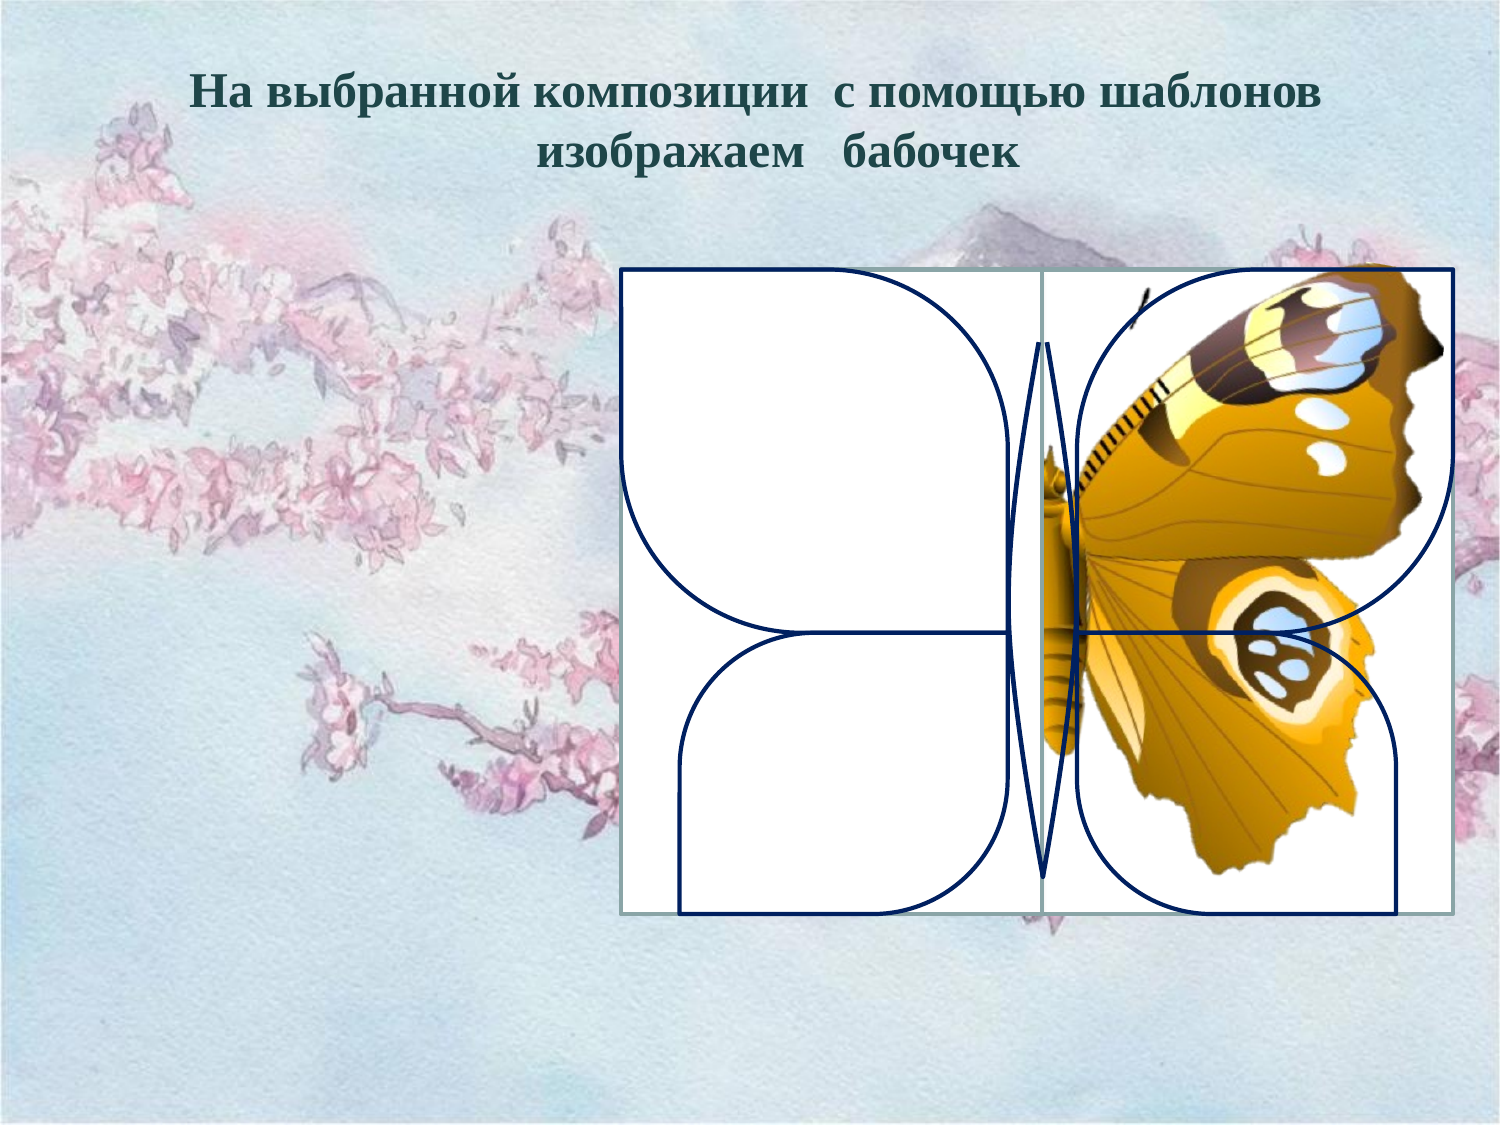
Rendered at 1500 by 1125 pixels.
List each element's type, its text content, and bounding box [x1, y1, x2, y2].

picture [0, 0, 1500, 1125]
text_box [1042, 269, 1454, 915]
text_box На выбранной композиции с помощью шаблонов изображаем бабочек [87, 49, 1413, 185]
